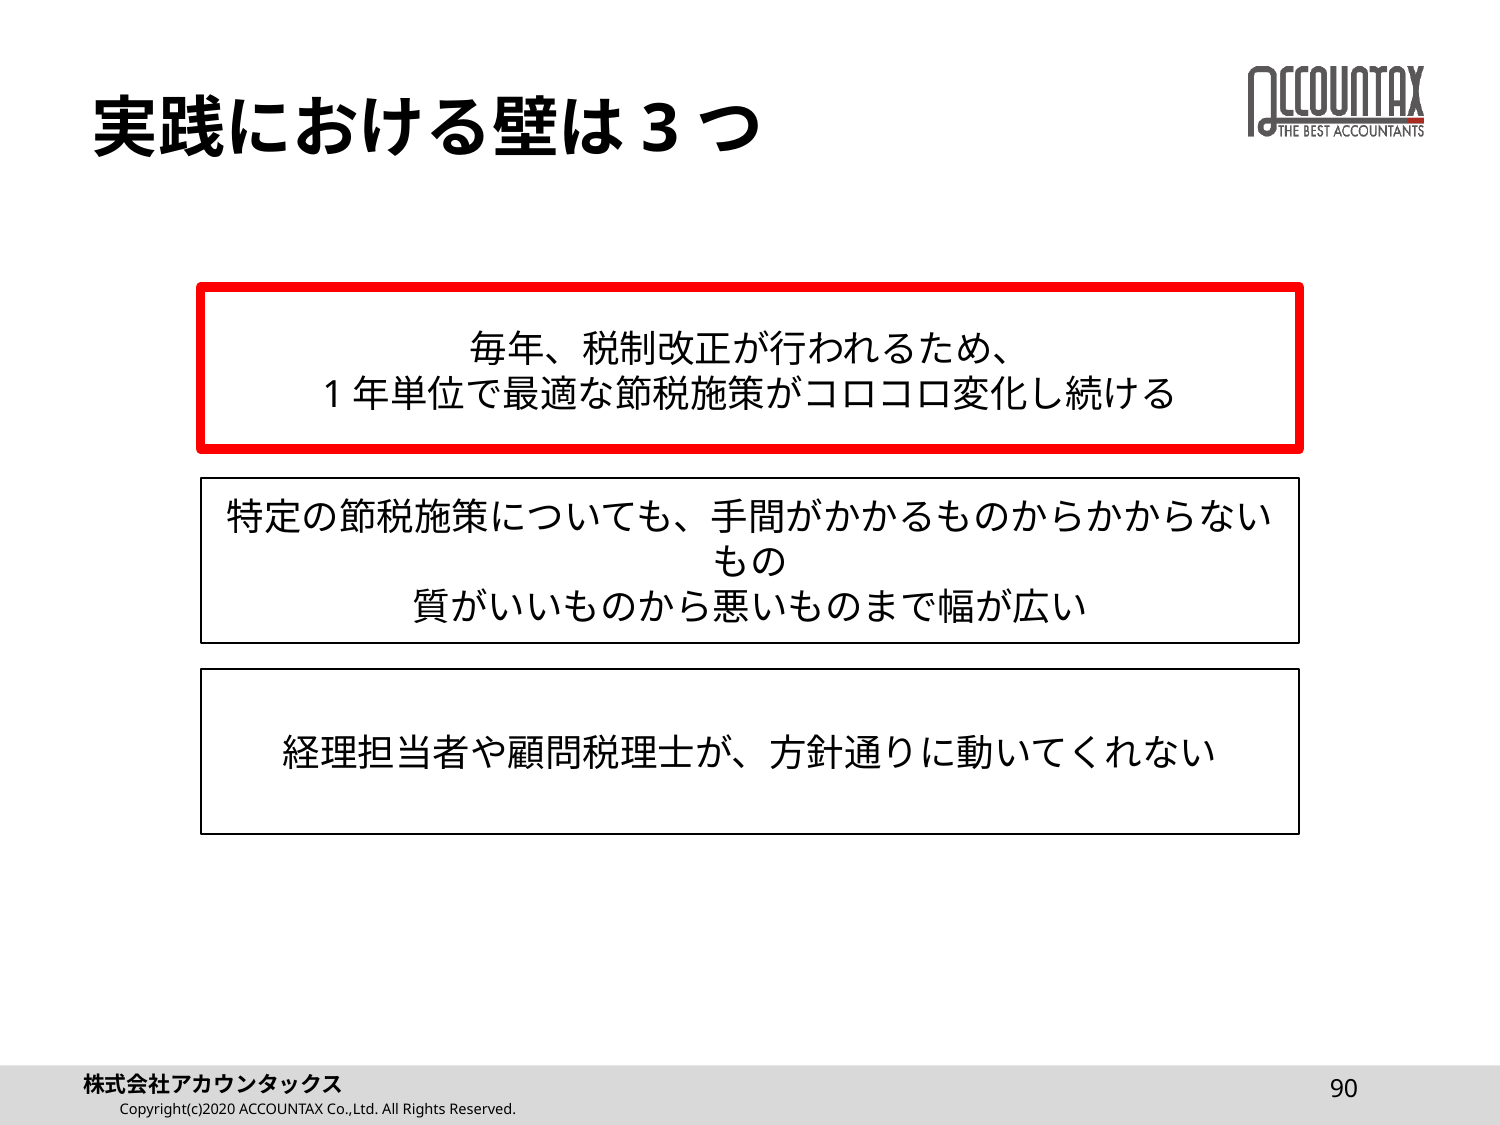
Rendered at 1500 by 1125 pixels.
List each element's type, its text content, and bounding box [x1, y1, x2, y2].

title 実践における壁は3つ [76, 31, 1267, 219]
text_box 経理担当者や顧問税理士が、方針通りに動いてくれない [200, 668, 1300, 835]
slide_number 90 [1266, 1064, 1422, 1118]
text_box 特定の節税施策についても、手間がかかるものからかからないもの 質がいいものから悪いものまで幅が広い [200, 477, 1300, 644]
text_box [200, 286, 1300, 450]
picture [1267, 66, 1424, 137]
